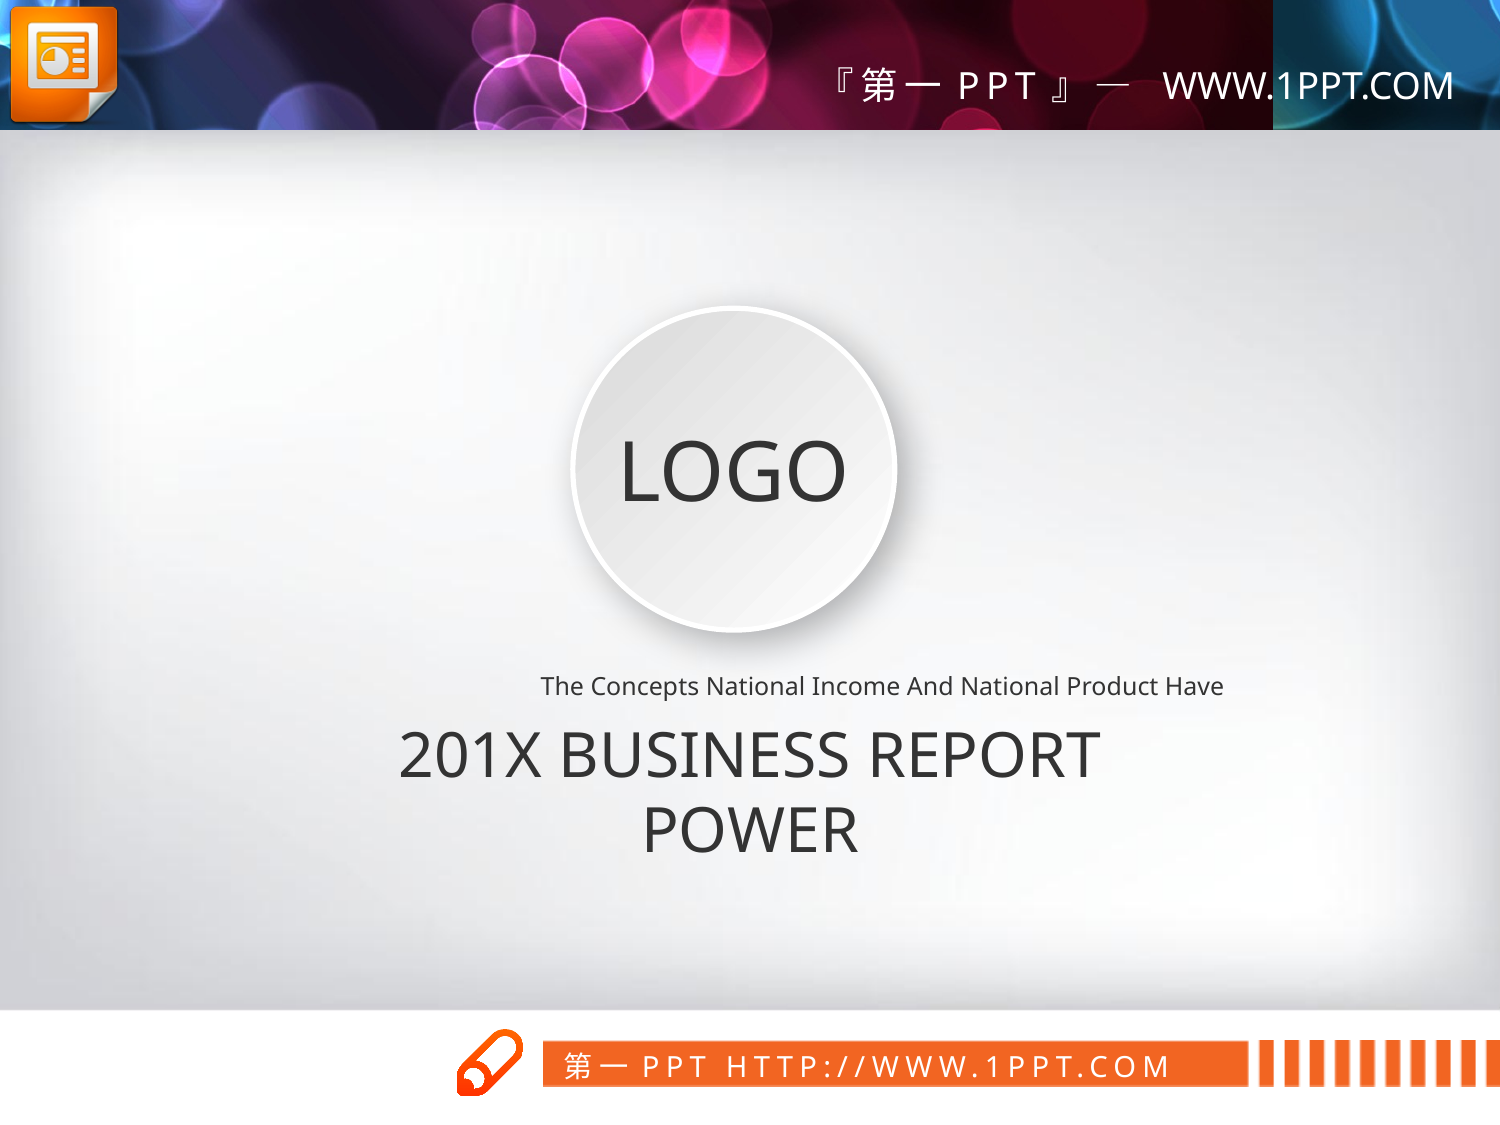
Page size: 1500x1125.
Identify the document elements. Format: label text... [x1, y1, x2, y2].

text_box The Concepts National Income And National Product Have [529, 664, 1306, 707]
text_box 201X BUSINESS REPORT POWER [276, 707, 1225, 873]
picture [543, 1040, 1500, 1087]
text_box [583, 526, 885, 631]
picture [0, 0, 1500, 1012]
text_box LOGO [550, 411, 918, 526]
text_box [583, 308, 884, 411]
